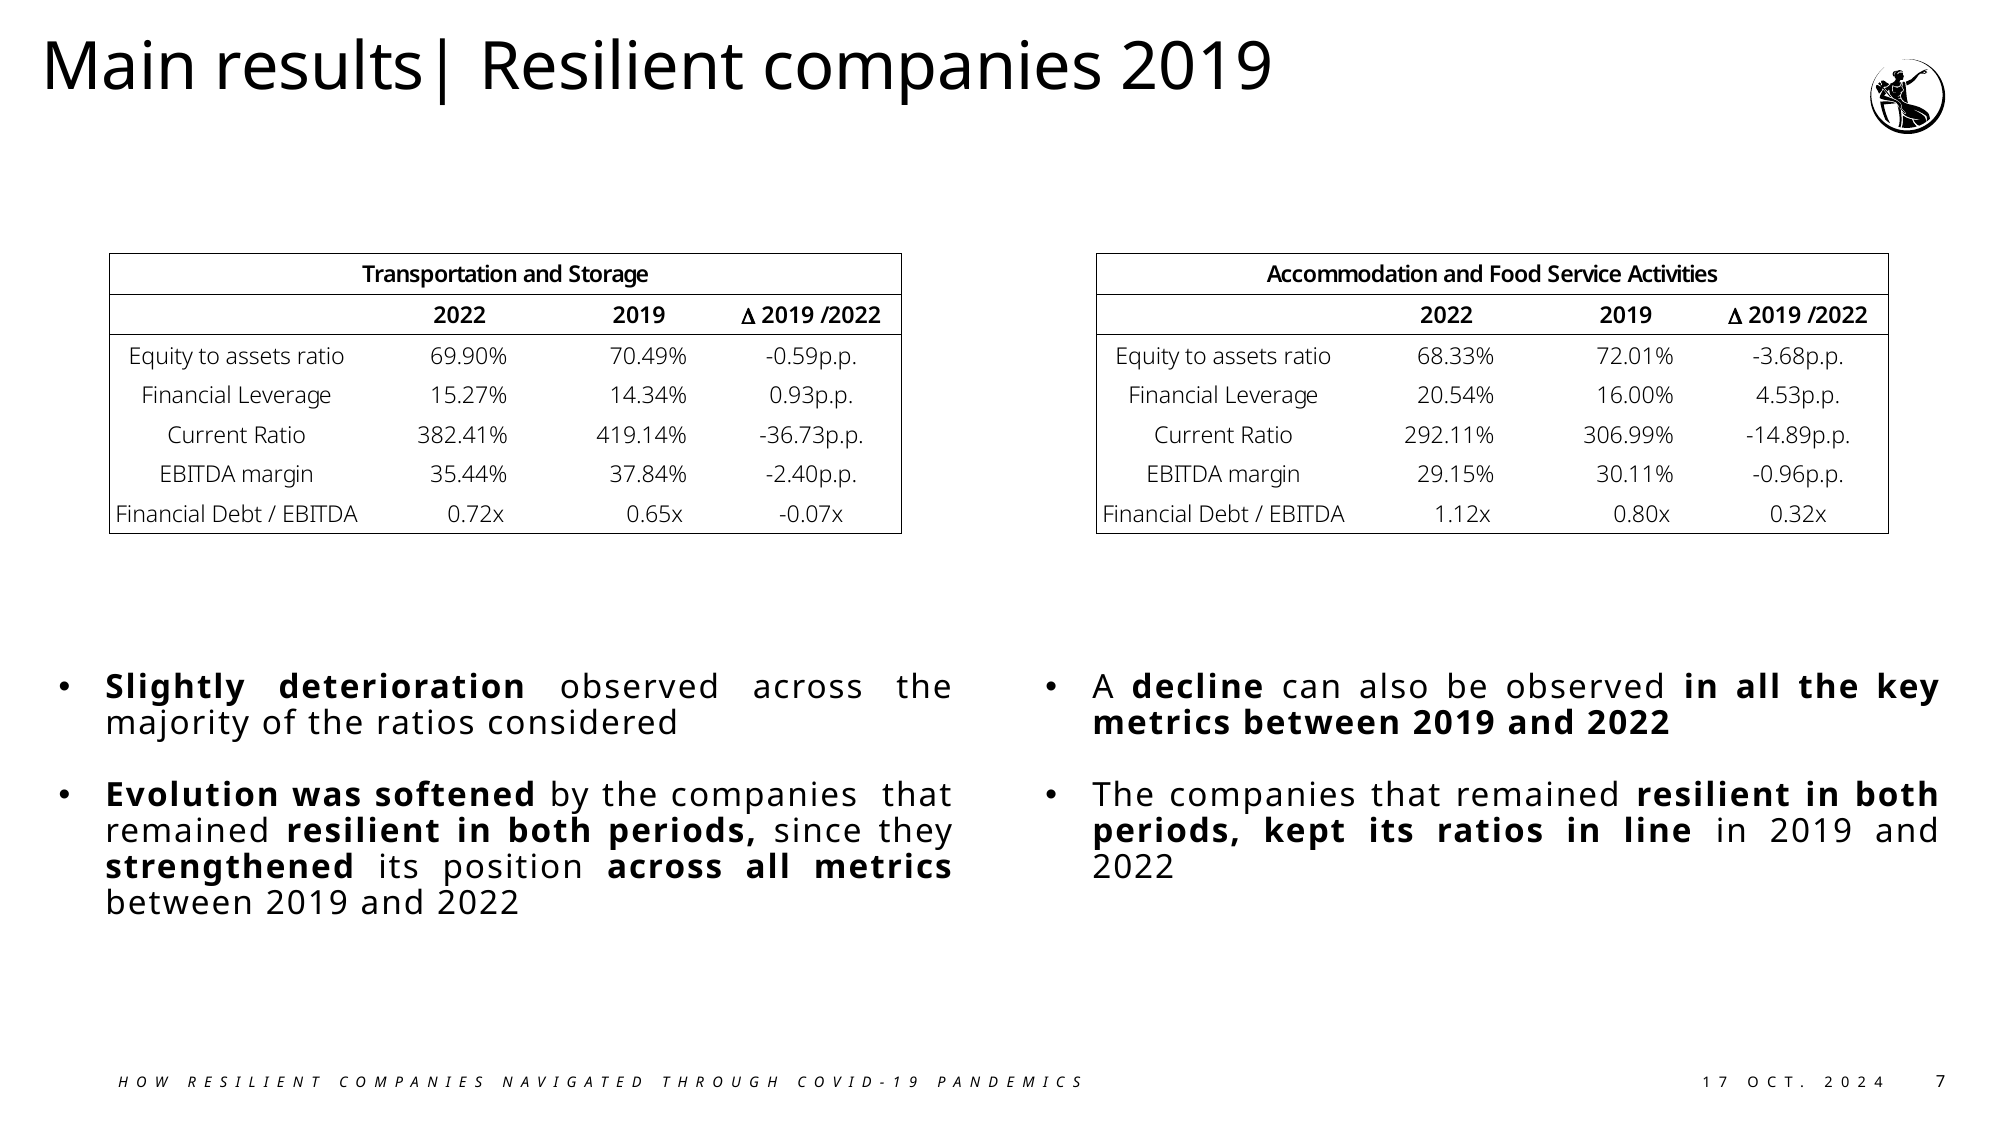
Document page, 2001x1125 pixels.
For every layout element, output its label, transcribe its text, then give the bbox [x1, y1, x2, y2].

text_box A decline can also be observed in all the key metrics between 2019 and 2022 The companies that remained resilient in both periods, kept its ratios in line in 2019 and 2022 [1045, 594, 1942, 1005]
text_box Main results| Resilient companies 2019 [26, 15, 1883, 111]
picture [58, 252, 955, 563]
picture [1045, 252, 1942, 563]
footer How resilient companies navigated through Covid-19 pandemics [118, 1067, 1241, 1097]
list Slightly deterioration observed across the majority of the ratios considered Evolution was softened by the companies that remained resilient in both periods, since they strengthened its position across all metrics between 2019 and 2022 [58, 594, 955, 947]
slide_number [1646, 1067, 1883, 1097]
